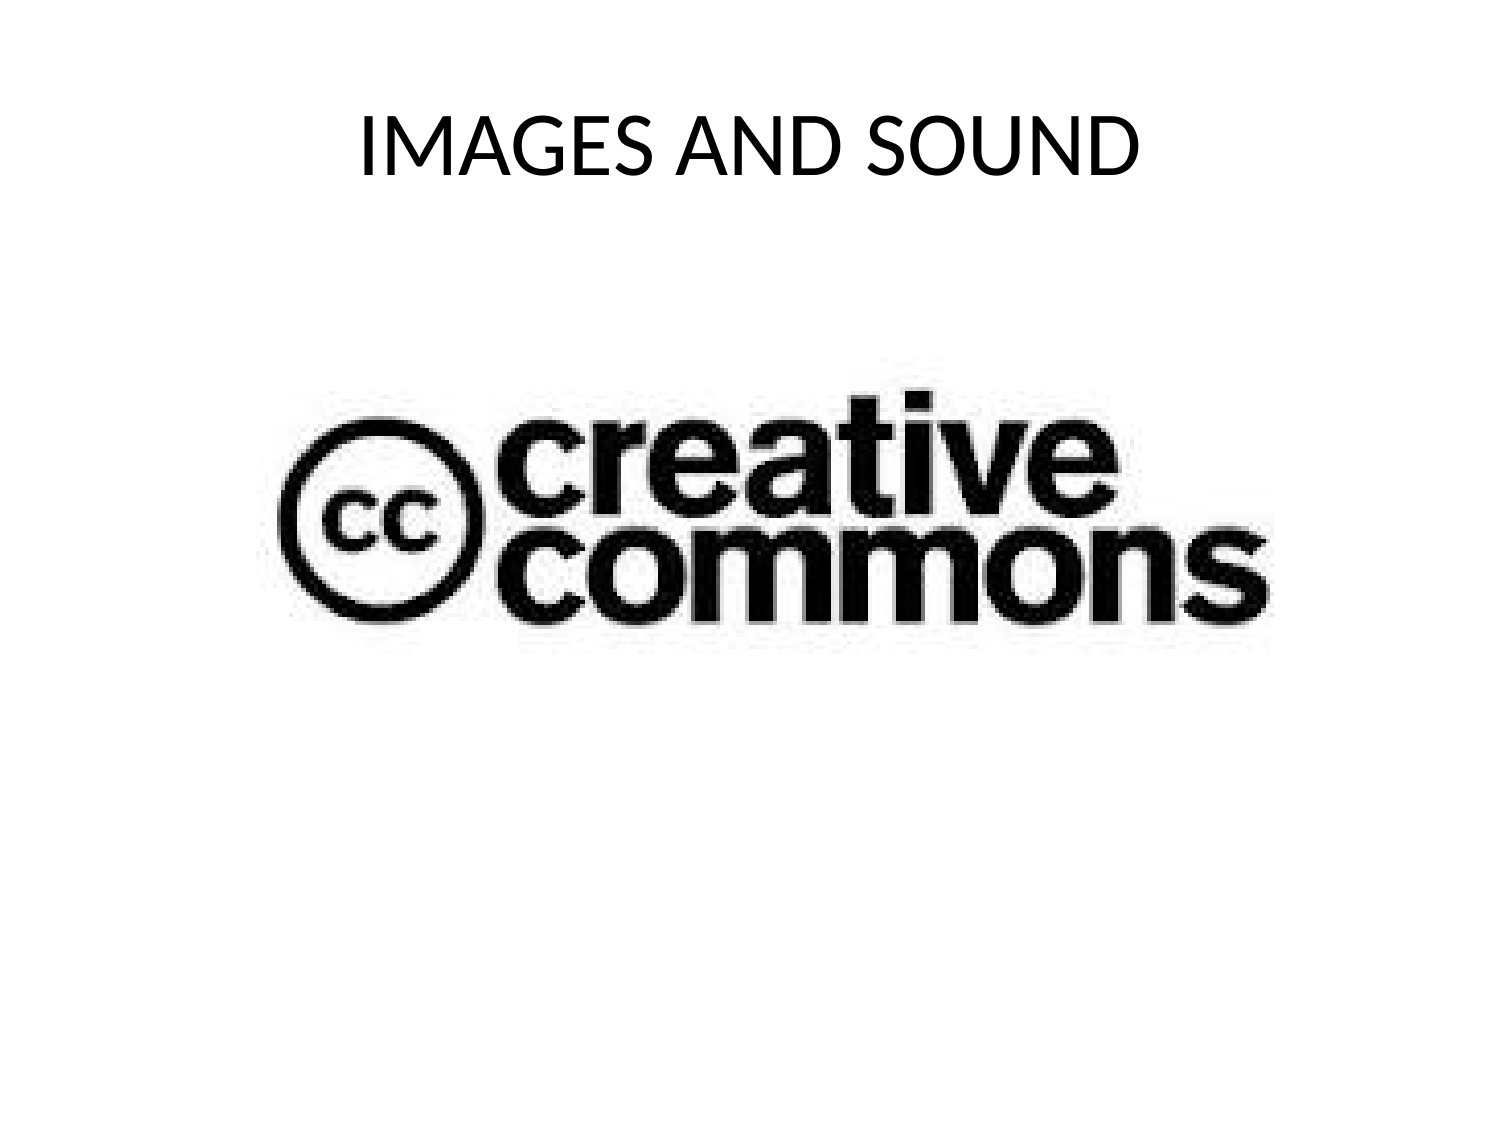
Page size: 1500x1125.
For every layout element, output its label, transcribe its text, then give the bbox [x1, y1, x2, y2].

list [223, 232, 1303, 826]
title IMAGES AND SOUND [75, 45, 1425, 233]
